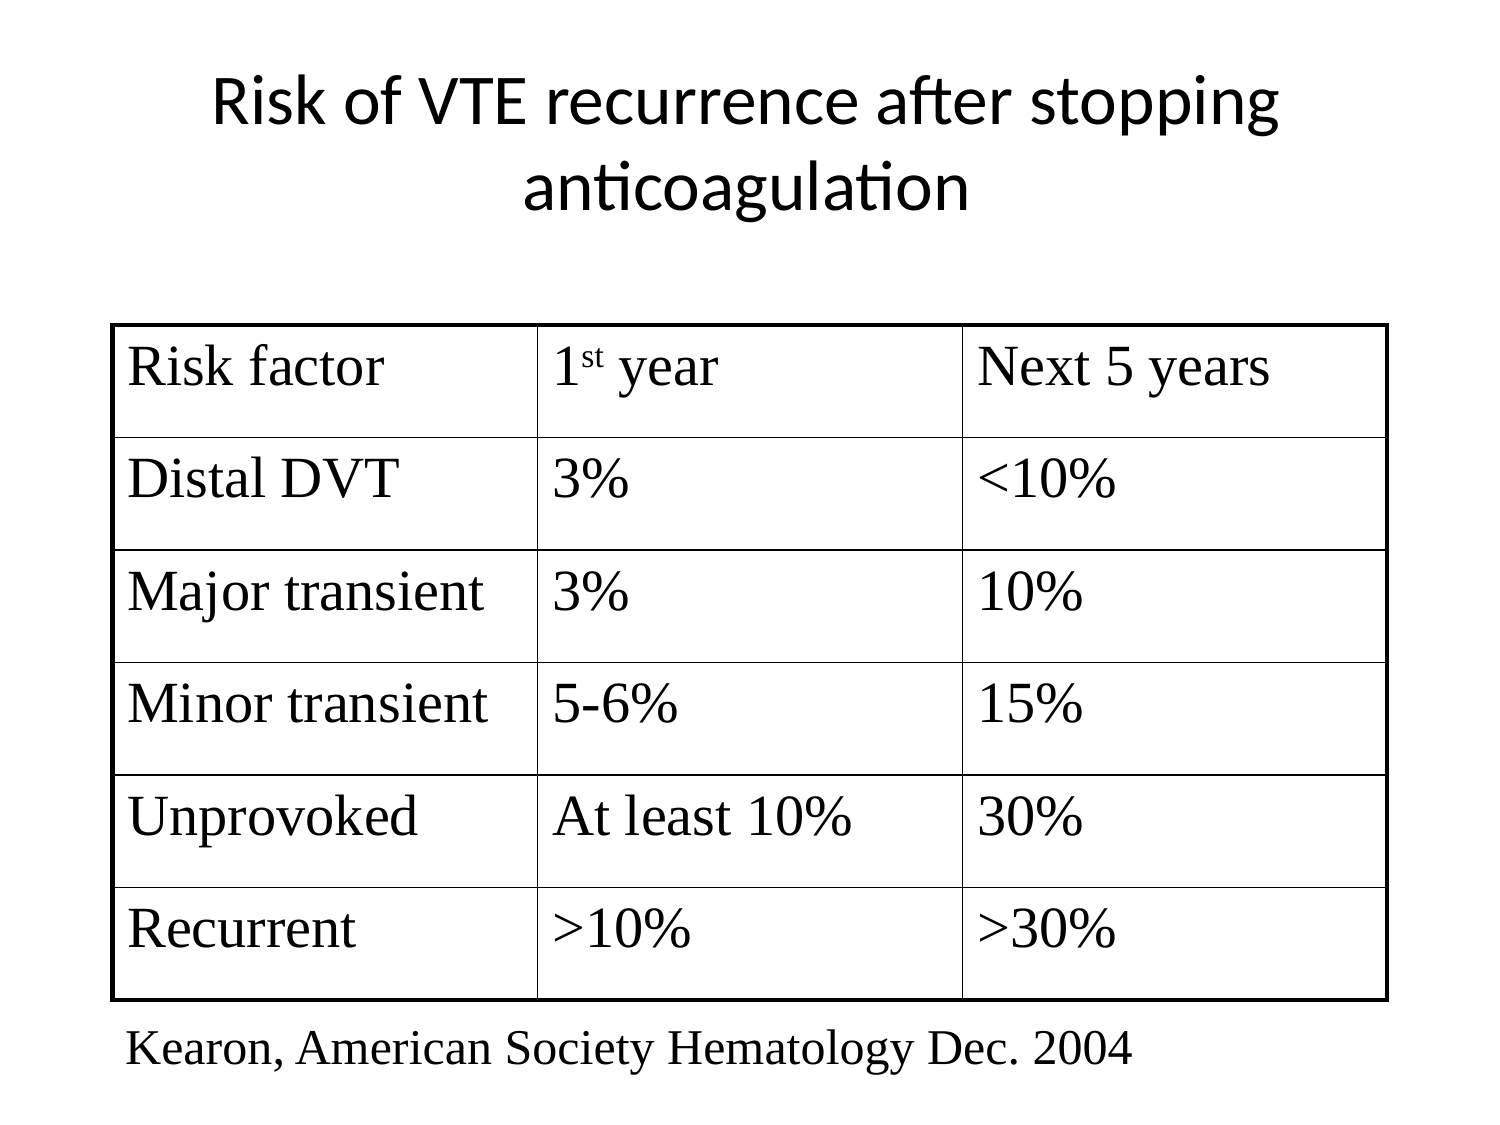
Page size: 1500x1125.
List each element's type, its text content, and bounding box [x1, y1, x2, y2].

table_header Risk factor [115, 327, 537, 437]
table_cell 10% [963, 551, 1385, 662]
table_cell 3% [538, 438, 962, 549]
table_header 1st year [538, 327, 962, 437]
table_cell 3% [538, 551, 962, 662]
table_cell Major transient [115, 551, 537, 662]
table_cell 30% [963, 776, 1385, 887]
table_cell 5-6% [538, 663, 962, 774]
title Risk of VTE recurrence after stopping anticoagulation [75, 45, 1425, 233]
table_cell 15% [963, 663, 1385, 774]
table_cell Unprovoked [115, 776, 537, 887]
table_cell Minor transient [115, 663, 537, 774]
table_cell >10% [538, 888, 962, 998]
table_cell <10% [963, 438, 1385, 549]
table_cell Recurrent [115, 888, 537, 998]
table_cell Distal DVT [115, 438, 537, 549]
table_cell At least 10% [538, 776, 962, 887]
text_box Kearon, American Society Hematology Dec. 2004 [110, 1006, 1148, 1125]
table_header Next 5 years [963, 327, 1385, 437]
table_cell >30% [963, 888, 1385, 998]
